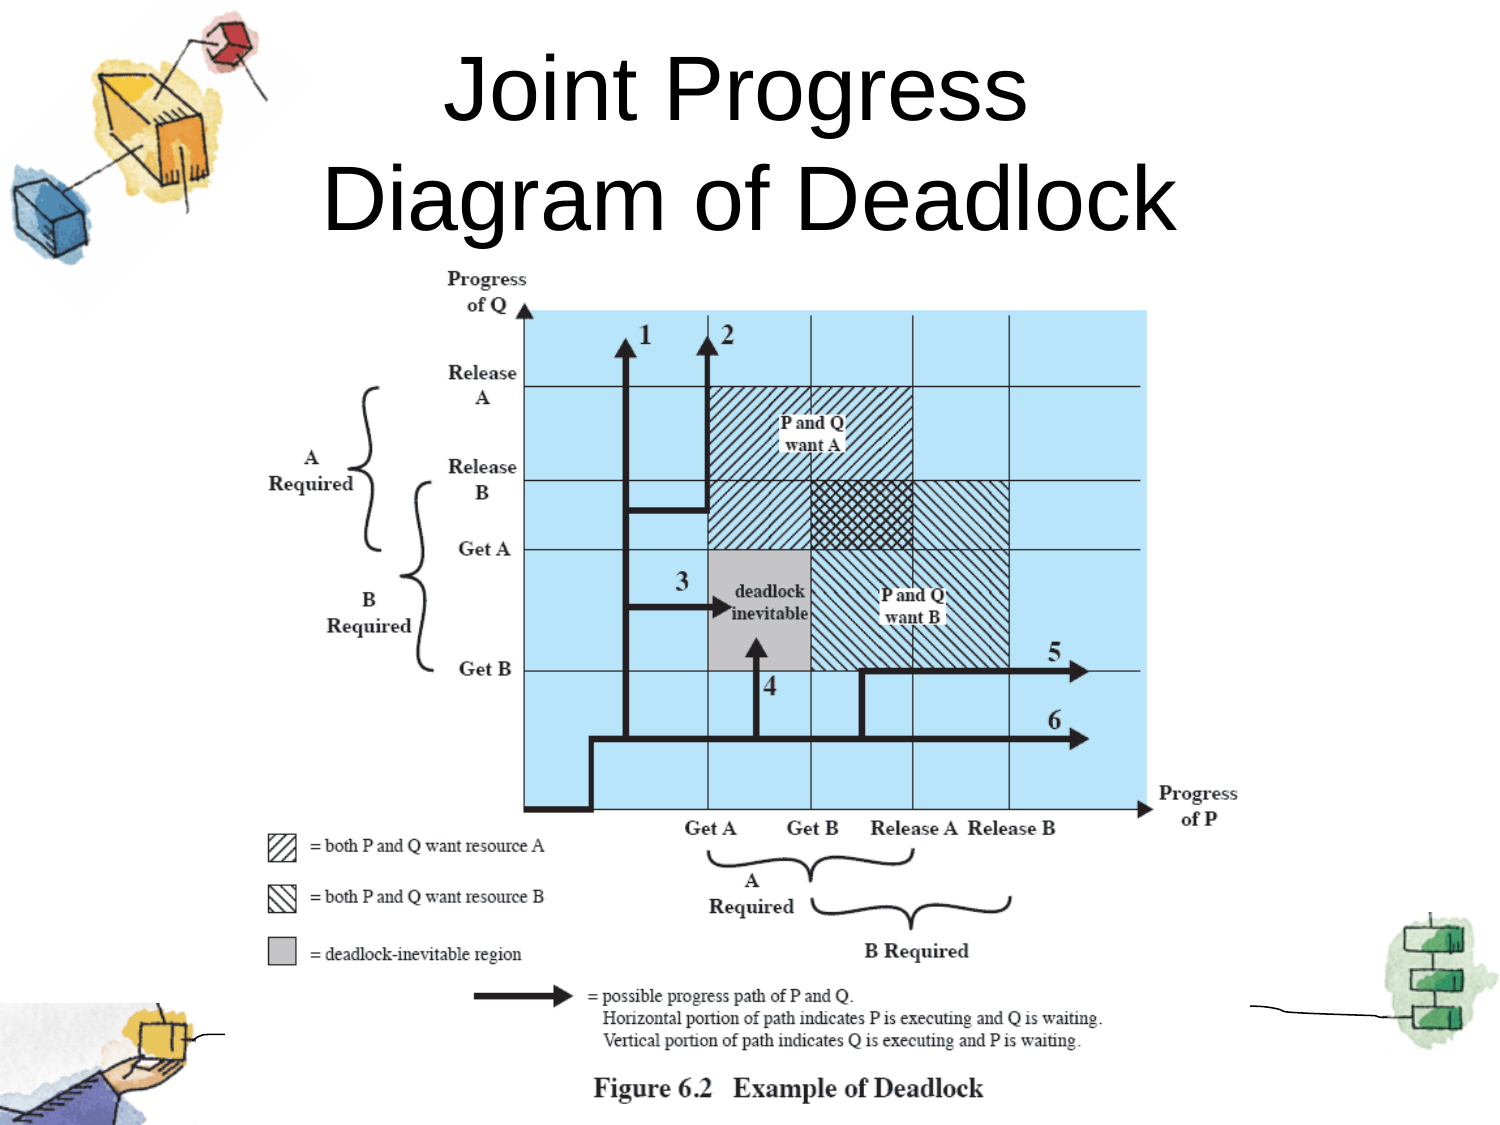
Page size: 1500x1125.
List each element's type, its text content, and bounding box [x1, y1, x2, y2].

picture [0, 1003, 196, 1125]
picture [0, 85, 167, 316]
picture [114, 0, 274, 44]
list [224, 262, 1251, 1117]
picture [1382, 912, 1500, 1050]
title Joint Progress Diagram of Deadlock [74, 44, 1426, 233]
